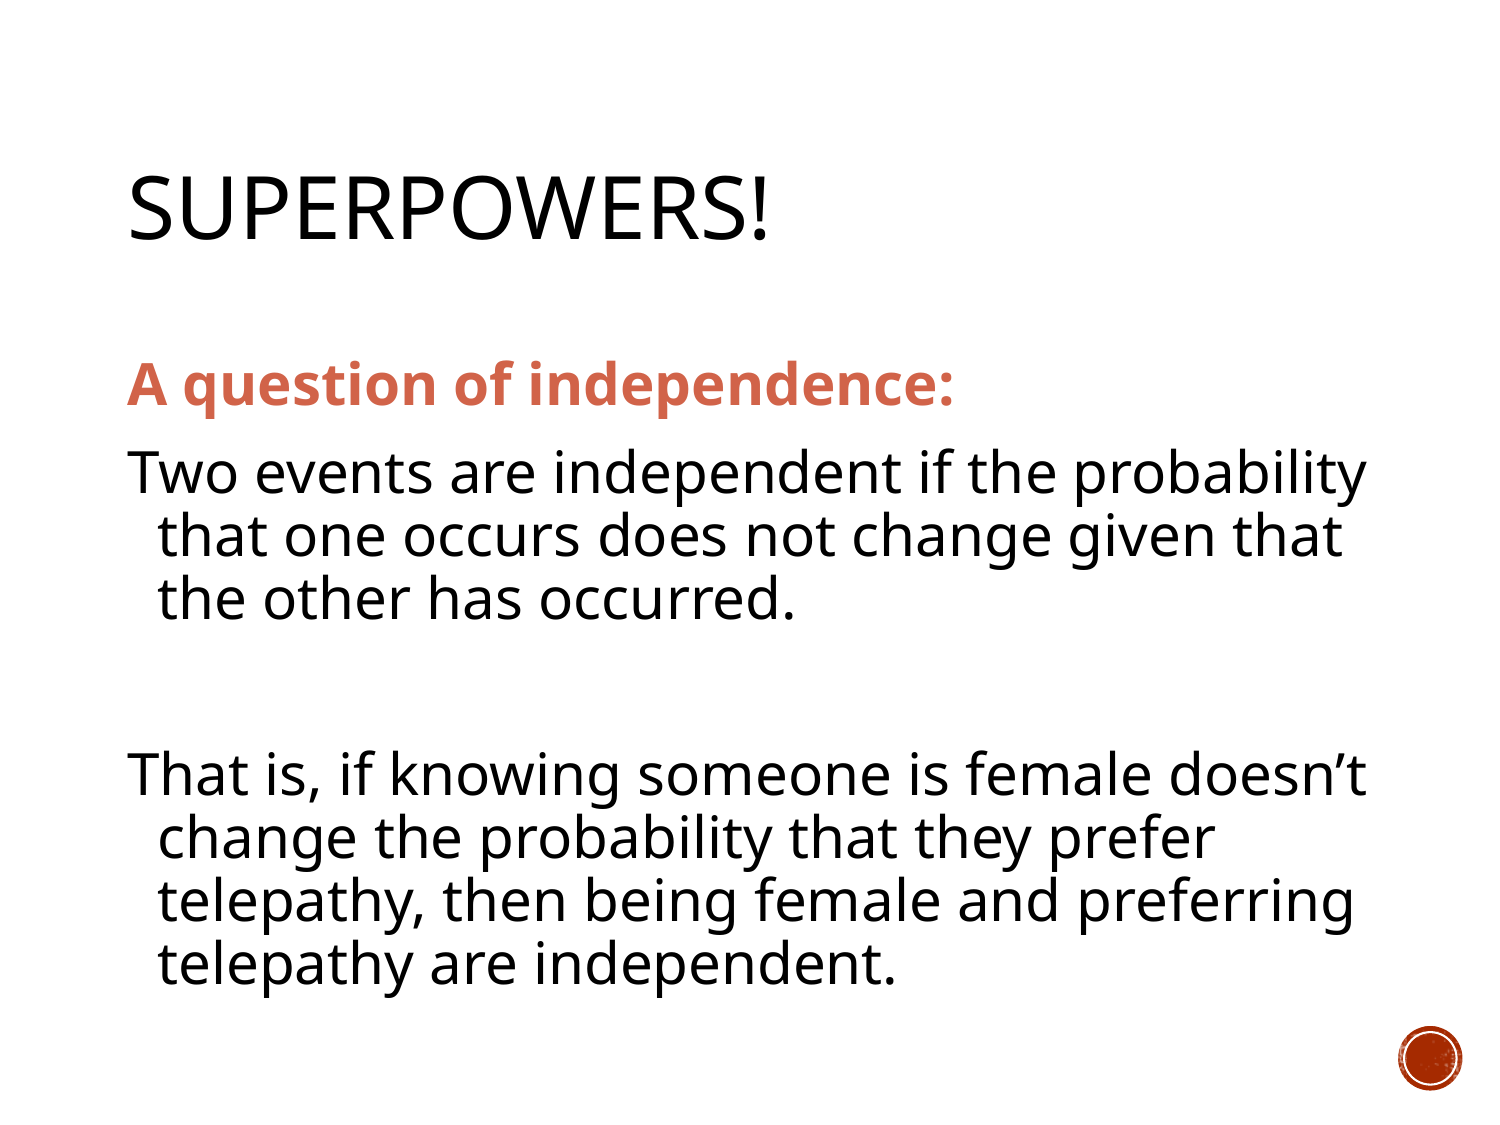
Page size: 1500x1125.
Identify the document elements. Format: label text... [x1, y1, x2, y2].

title Superpowers! [112, 79, 1388, 344]
list A question of independence: Two events are independent if the probability that one occurs does not change given that the other has occurred. That is, if knowing someone is female doesn’t change the probability that they prefer telepathy, then being female and preferring telepathy are independent. [112, 348, 1388, 1013]
